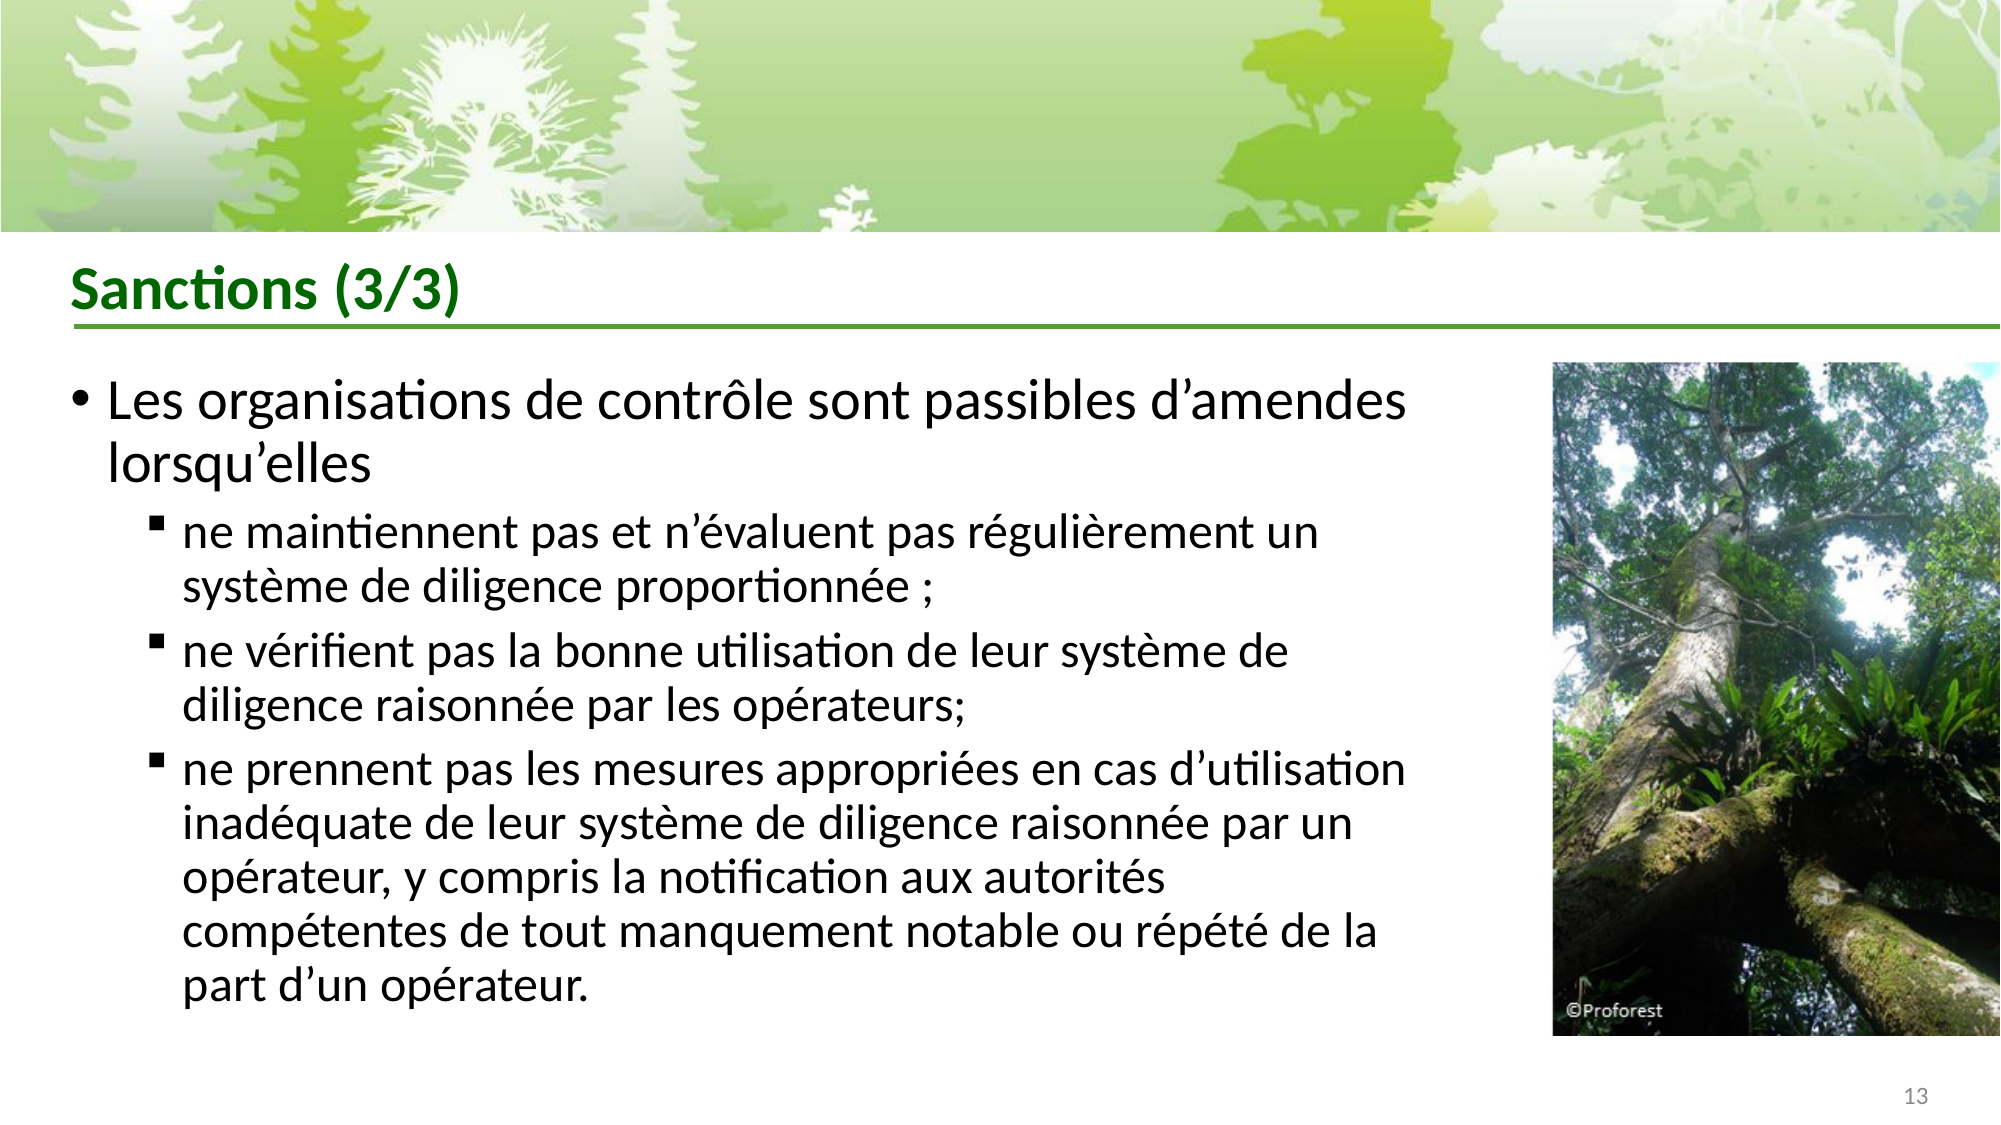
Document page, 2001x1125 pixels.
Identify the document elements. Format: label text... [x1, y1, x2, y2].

title Sanctions (3/3) [55, 195, 1406, 362]
slide_number 13 [1493, 1065, 1944, 1125]
picture [1549, 361, 2000, 1036]
picture [0, 0, 2000, 232]
list Les organisations de contrôle sont passibles d’amendes lorsqu’elles ne maintiennent pas et n’évaluent pas régulièrement un système de diligence proportionnée ; ne vérifient pas la bonne utilisation de leur système de diligence raisonnée par les opérateurs; ne prennent pas les mesures appropriées en cas d’utilisation inadéquate de leur système de diligence raisonnée par un opérateur, y compris la notification aux autorités compétentes de tout manquement notable ou répété de la part d’un opérateur. [55, 362, 1458, 1105]
